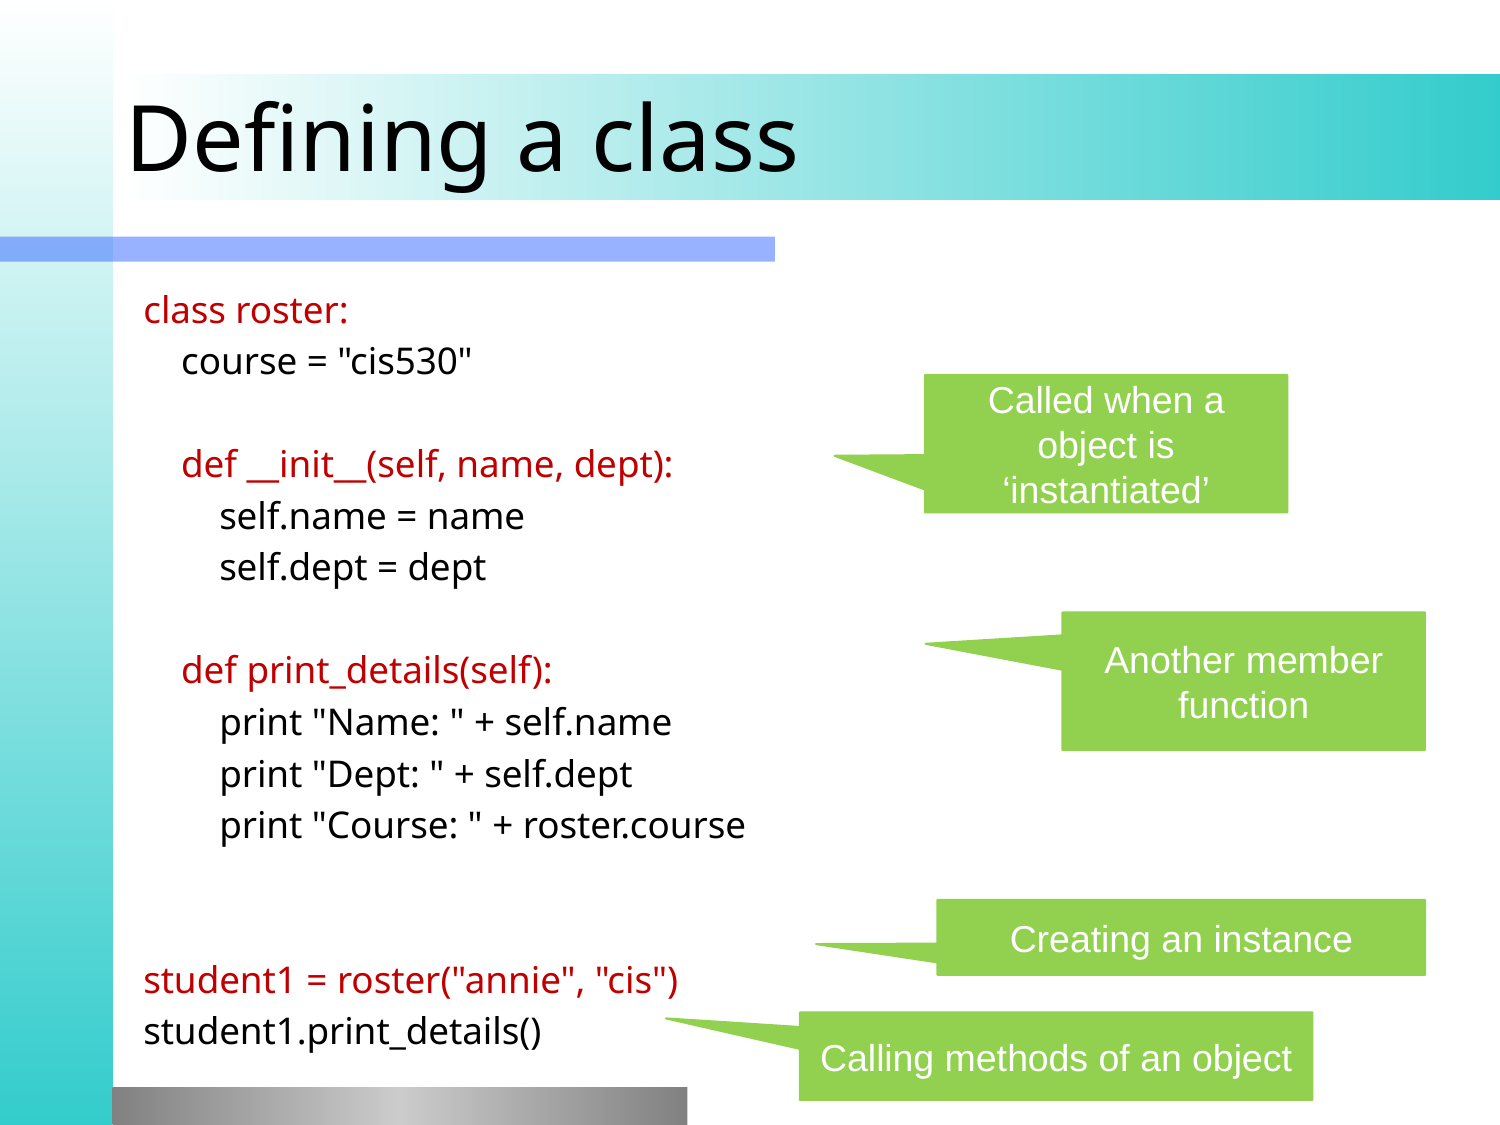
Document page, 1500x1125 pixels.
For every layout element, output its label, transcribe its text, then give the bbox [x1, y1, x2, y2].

list class roster: course = "cis530" def __init__(self, name, dept): self.name = name self.dept = dept def print_details(self): print "Name: " + self.name print "Dept: " + self.dept print "Course: " + roster.course student1 = roster("annie", "cis") student1.print_details() [112, 278, 1388, 1073]
title Defining a class [110, 40, 1386, 229]
text_box Calling methods of an object [663, 1010, 1315, 1103]
text_box Another member function [923, 610, 1428, 753]
text_box Called when a object is ‘instantiated’ [832, 372, 1290, 515]
text_box Creating an instance [813, 897, 1428, 978]
